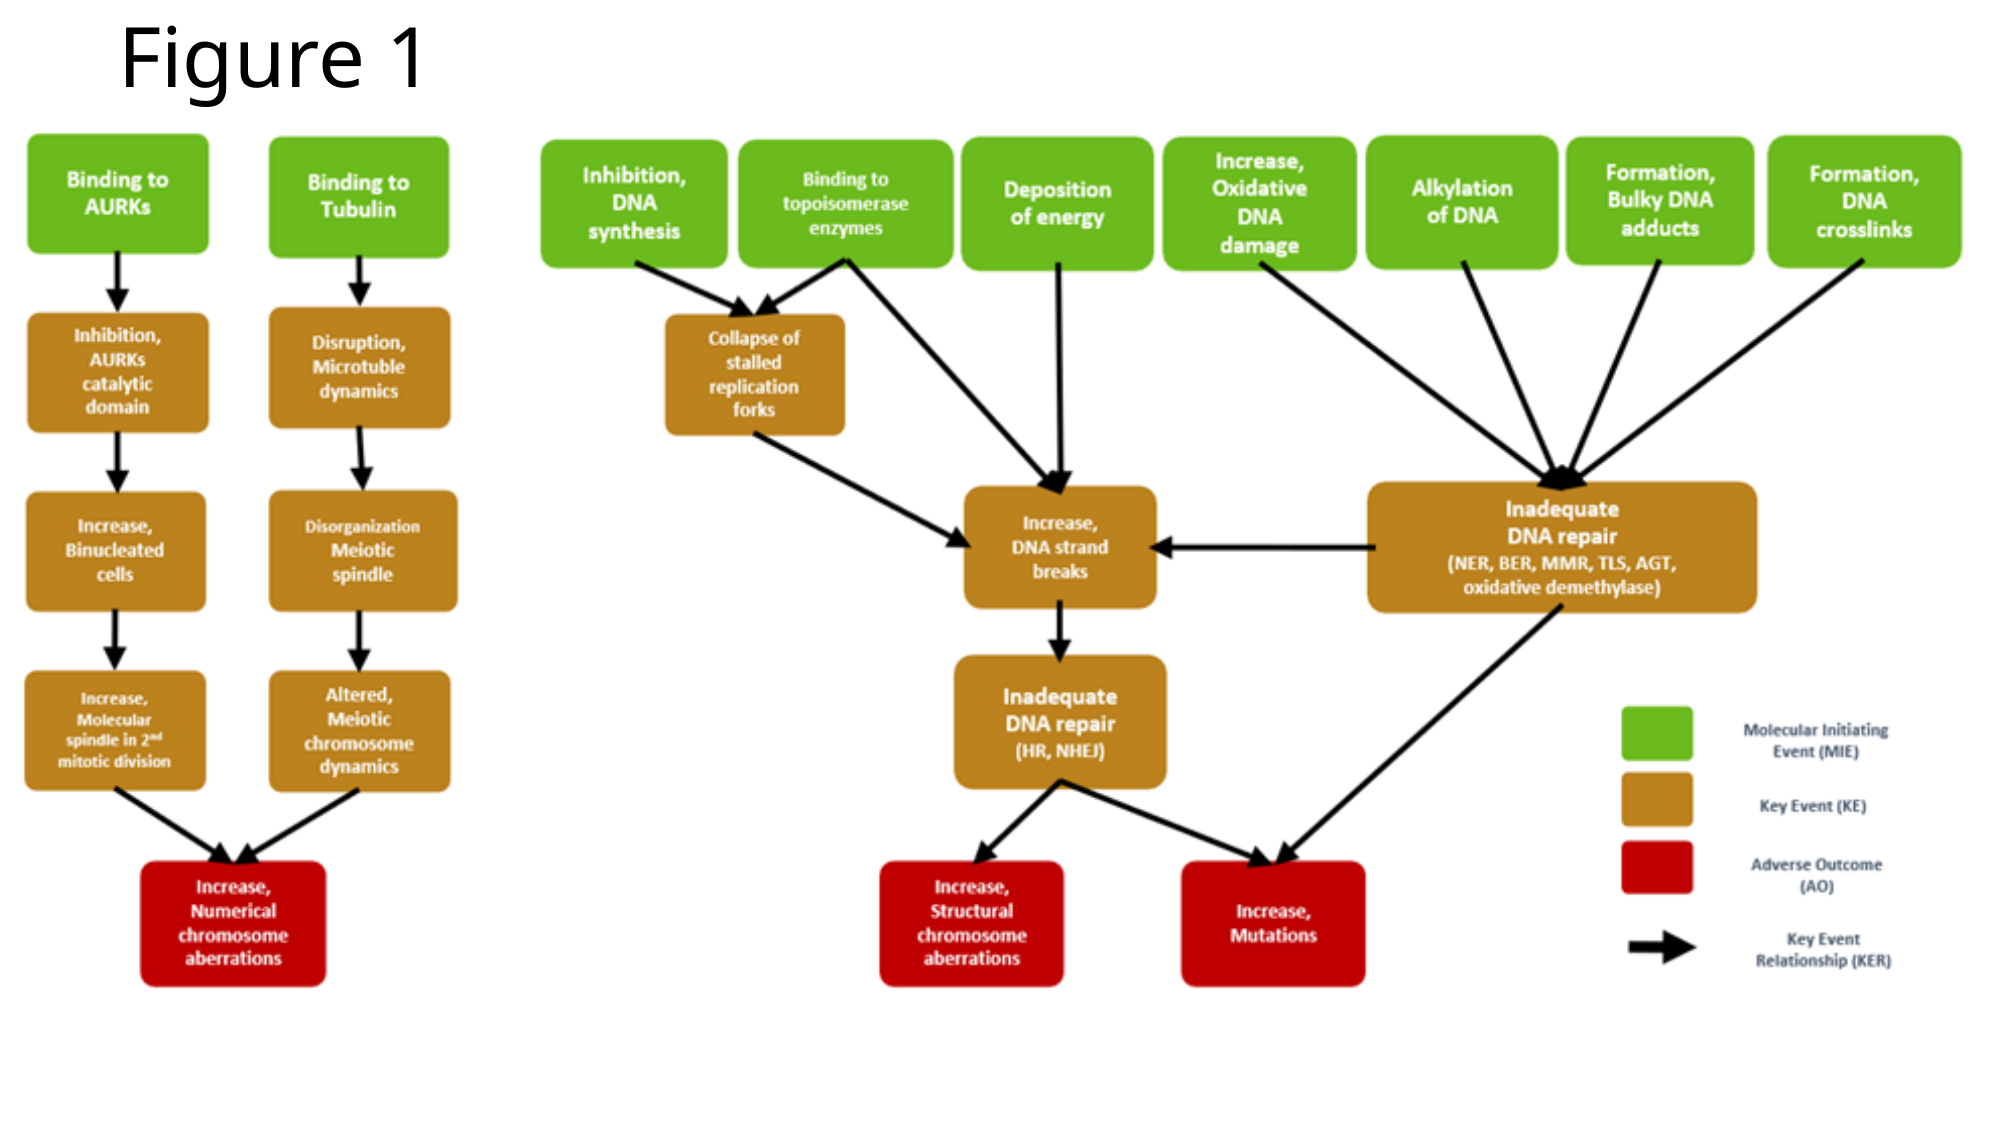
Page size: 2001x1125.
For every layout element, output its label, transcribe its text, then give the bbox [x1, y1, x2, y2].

text_box Figure 1 [3, 5, 550, 114]
picture [14, 116, 1981, 1024]
